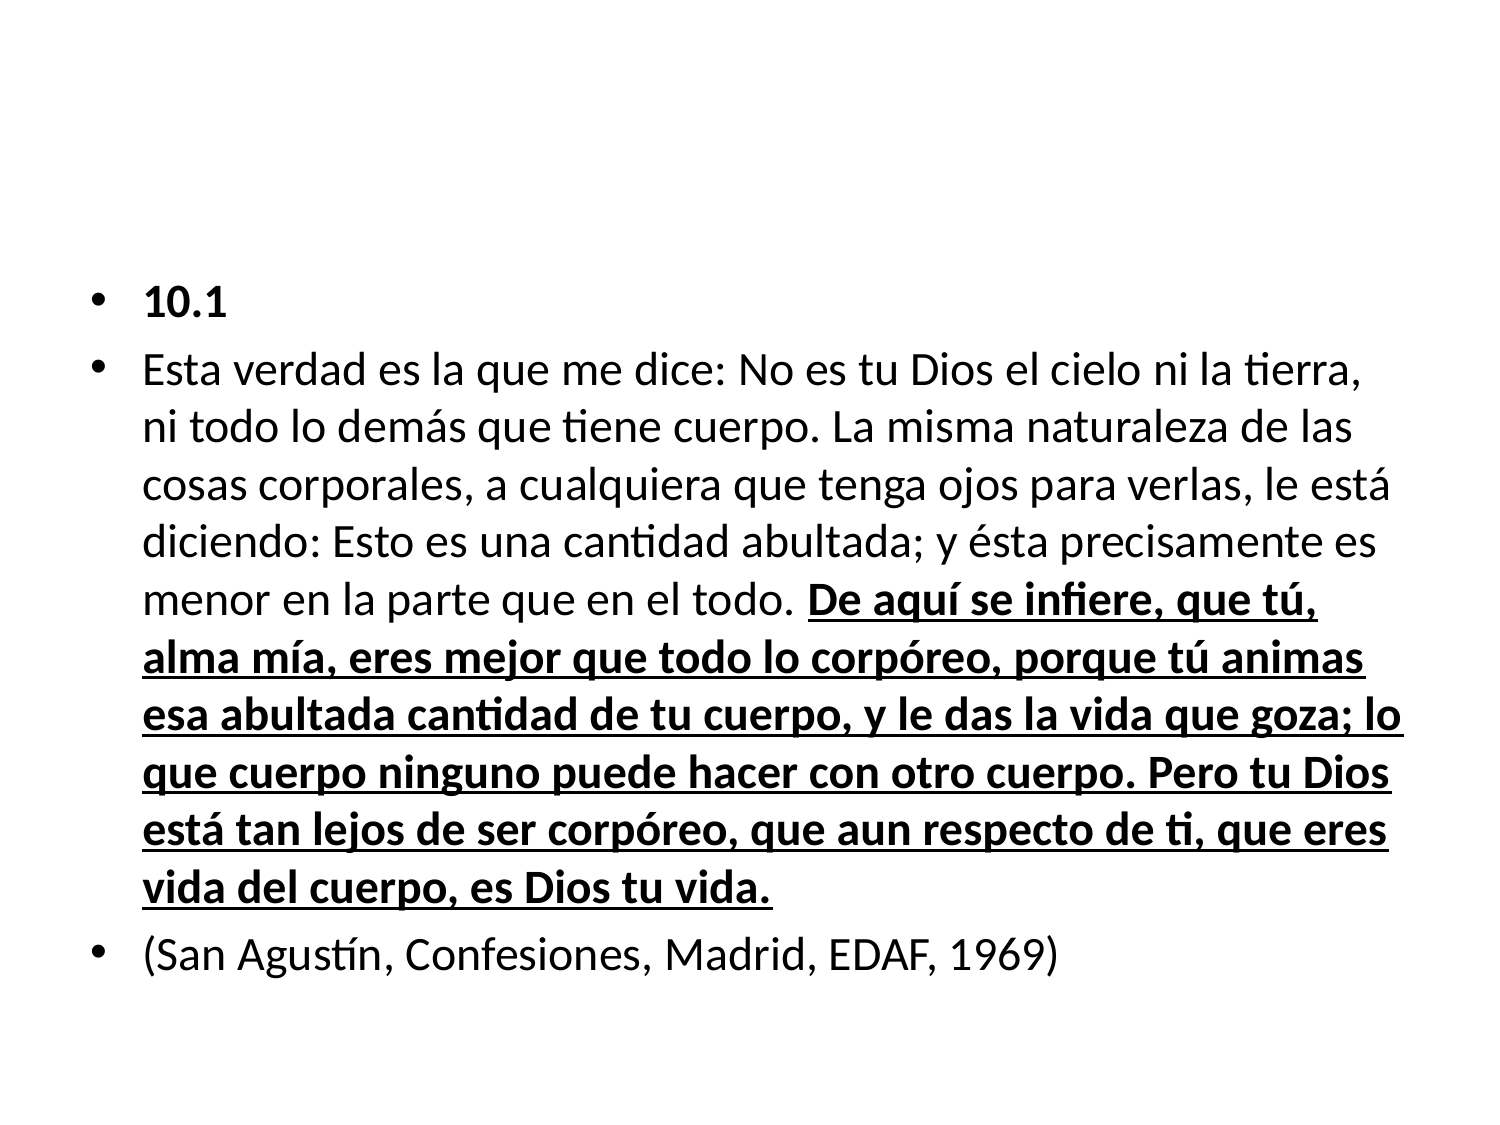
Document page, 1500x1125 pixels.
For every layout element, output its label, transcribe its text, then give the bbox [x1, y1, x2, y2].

list 10.1 Esta verdad es la que me dice: No es tu Dios el cielo ni la tierra, ni todo lo demás que tiene cuerpo. La misma naturaleza de las cosas corporales, a cualquiera que tenga ojos para verlas, le está diciendo: Esto es una cantidad abultada; y ésta precisamente es menor en la parte que en el todo. De aquí se infiere, que tú, alma mía, eres mejor que todo lo corpóreo, porque tú animas esa abultada cantidad de tu cuerpo, y le das la vida que goza; lo que cuerpo ninguno puede hacer con otro cuerpo. Pero tu Dios está tan lejos de ser corpóreo, que aun respecto de ti, que eres vida del cuerpo, es Dios tu vida. (San Agustín, Confesiones, Madrid, EDAF, 1969) [75, 262, 1425, 1005]
